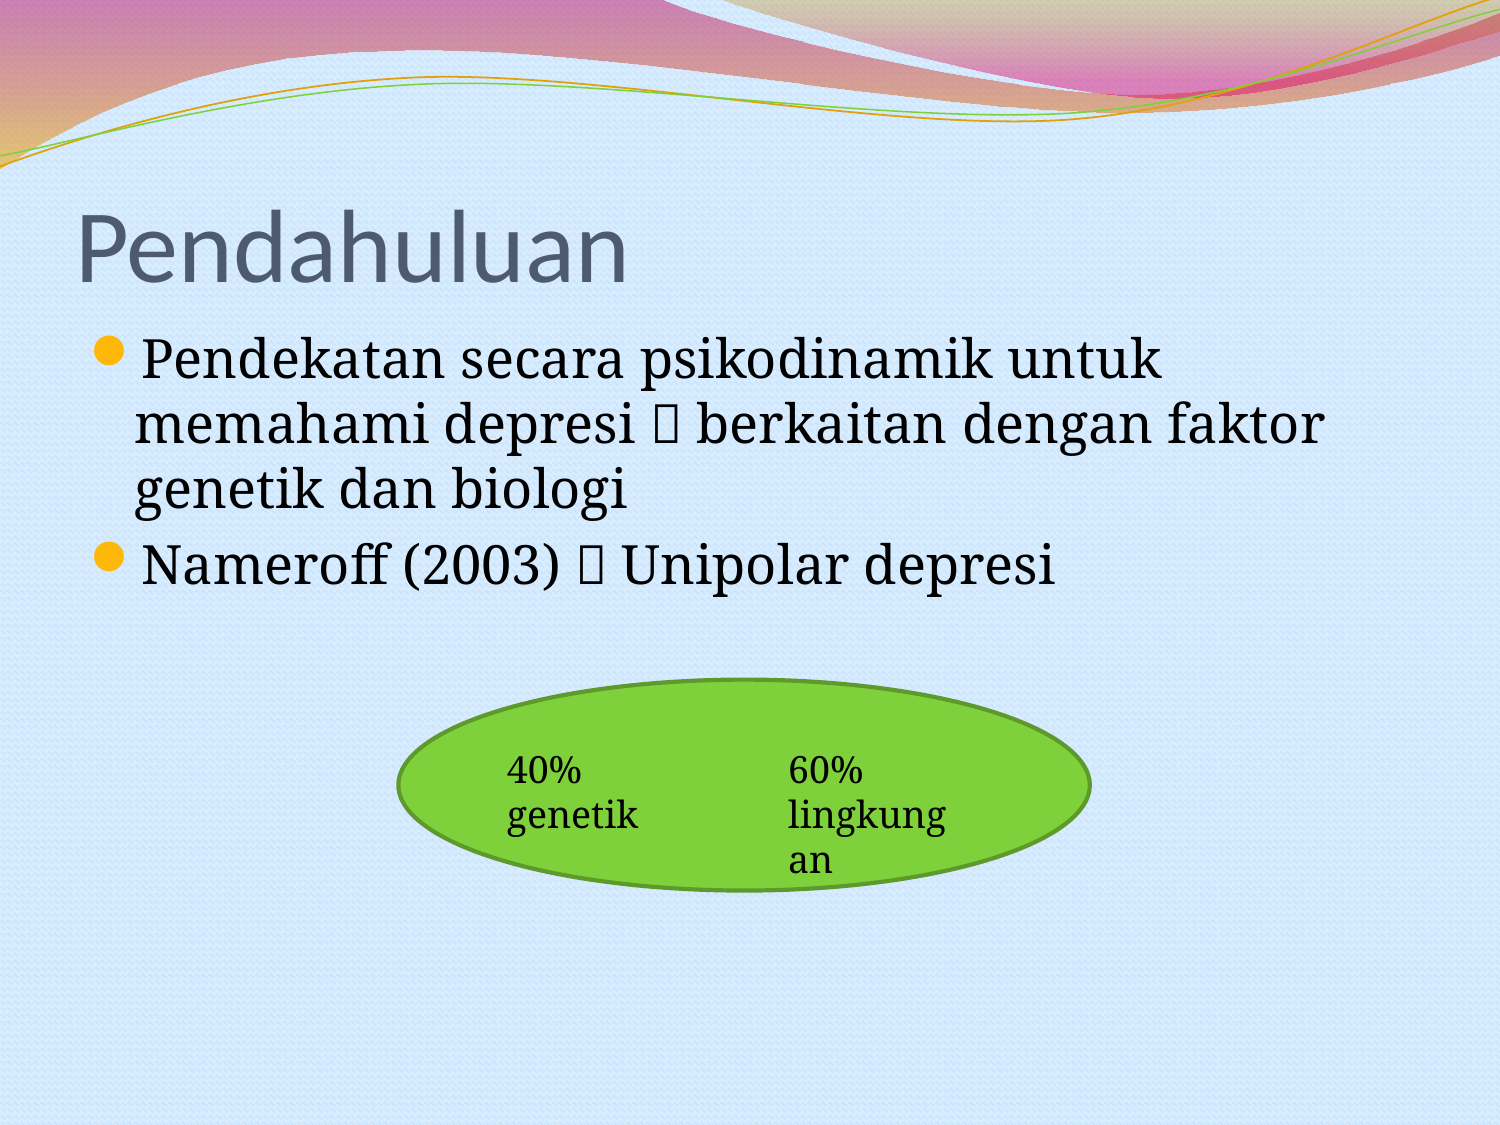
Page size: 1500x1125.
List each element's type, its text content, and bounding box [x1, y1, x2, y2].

text_box 60% lingkungan [773, 738, 973, 888]
title Pendahuluan [75, 115, 1425, 303]
text_box 40% genetik [492, 738, 657, 843]
text_box [396, 677, 1092, 893]
list Pendekatan secara psikodinamik untuk memahami depresi  berkaitan dengan faktor genetik dan biologi Nameroff (2003)  Unipolar depresi [75, 317, 1425, 1038]
